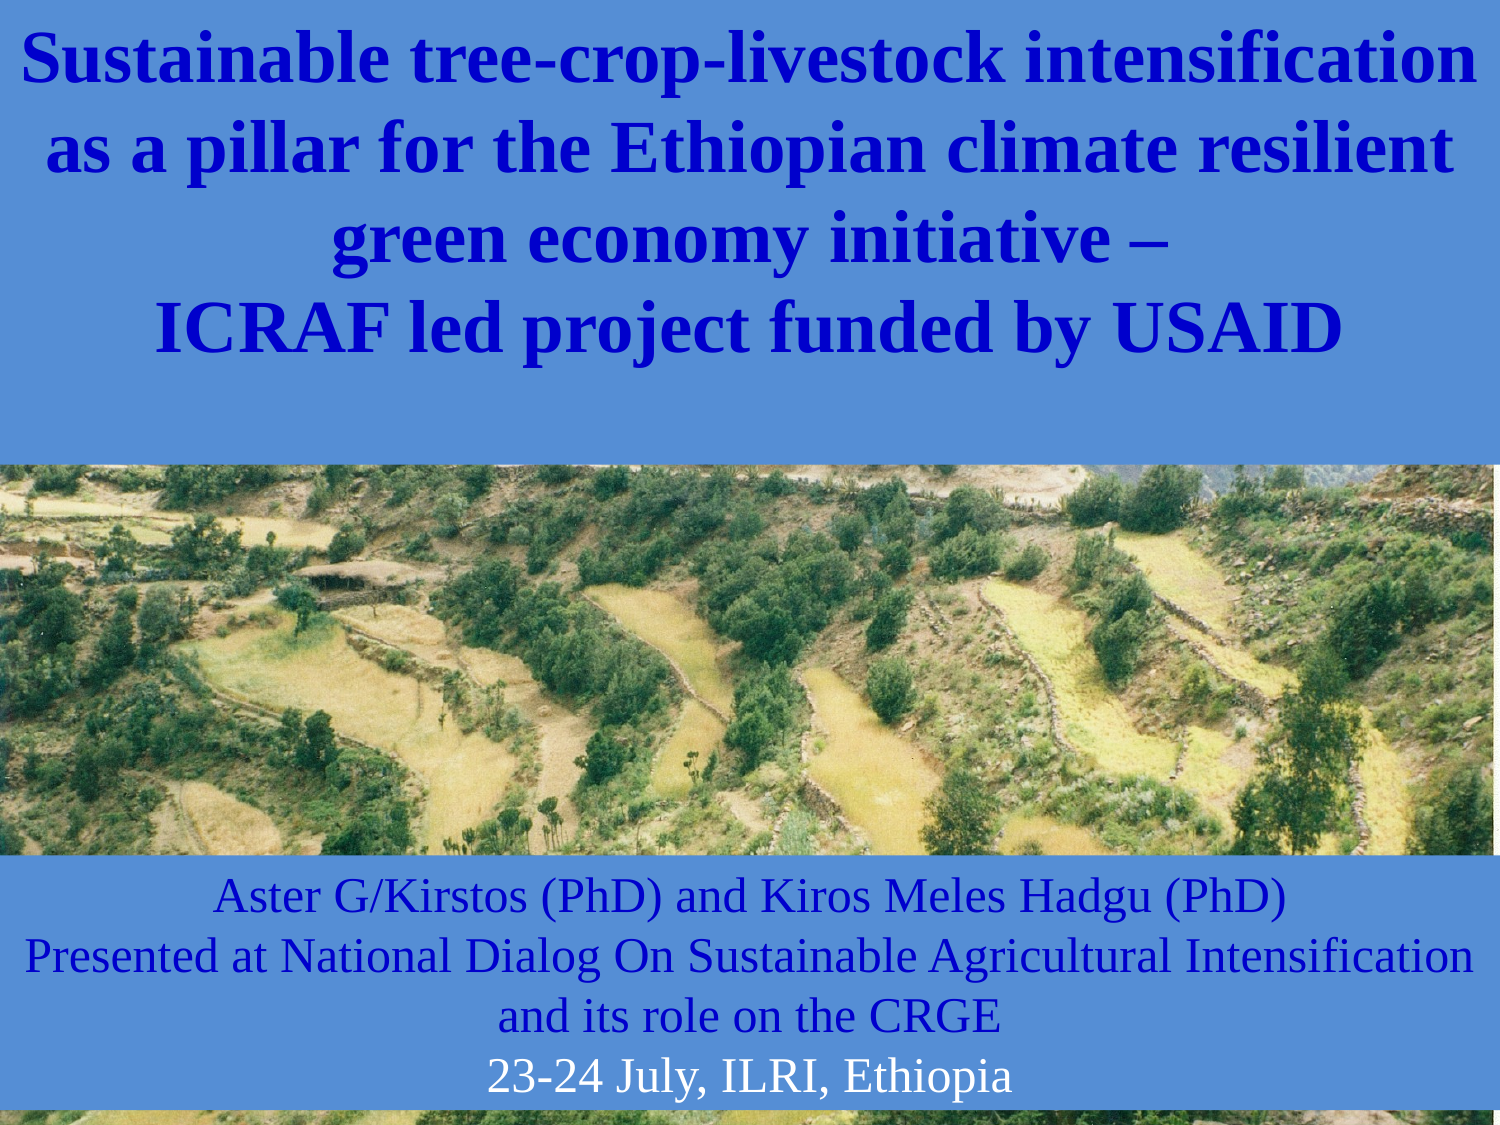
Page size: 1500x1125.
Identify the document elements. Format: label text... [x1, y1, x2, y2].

picture [0, 105, 1500, 1125]
text_box Sustainable tree-crop-livestock intensification as a pillar for the Ethiopian climate resilient green economy initiative – ICRAF led project funded by USAID [0, 0, 1500, 105]
